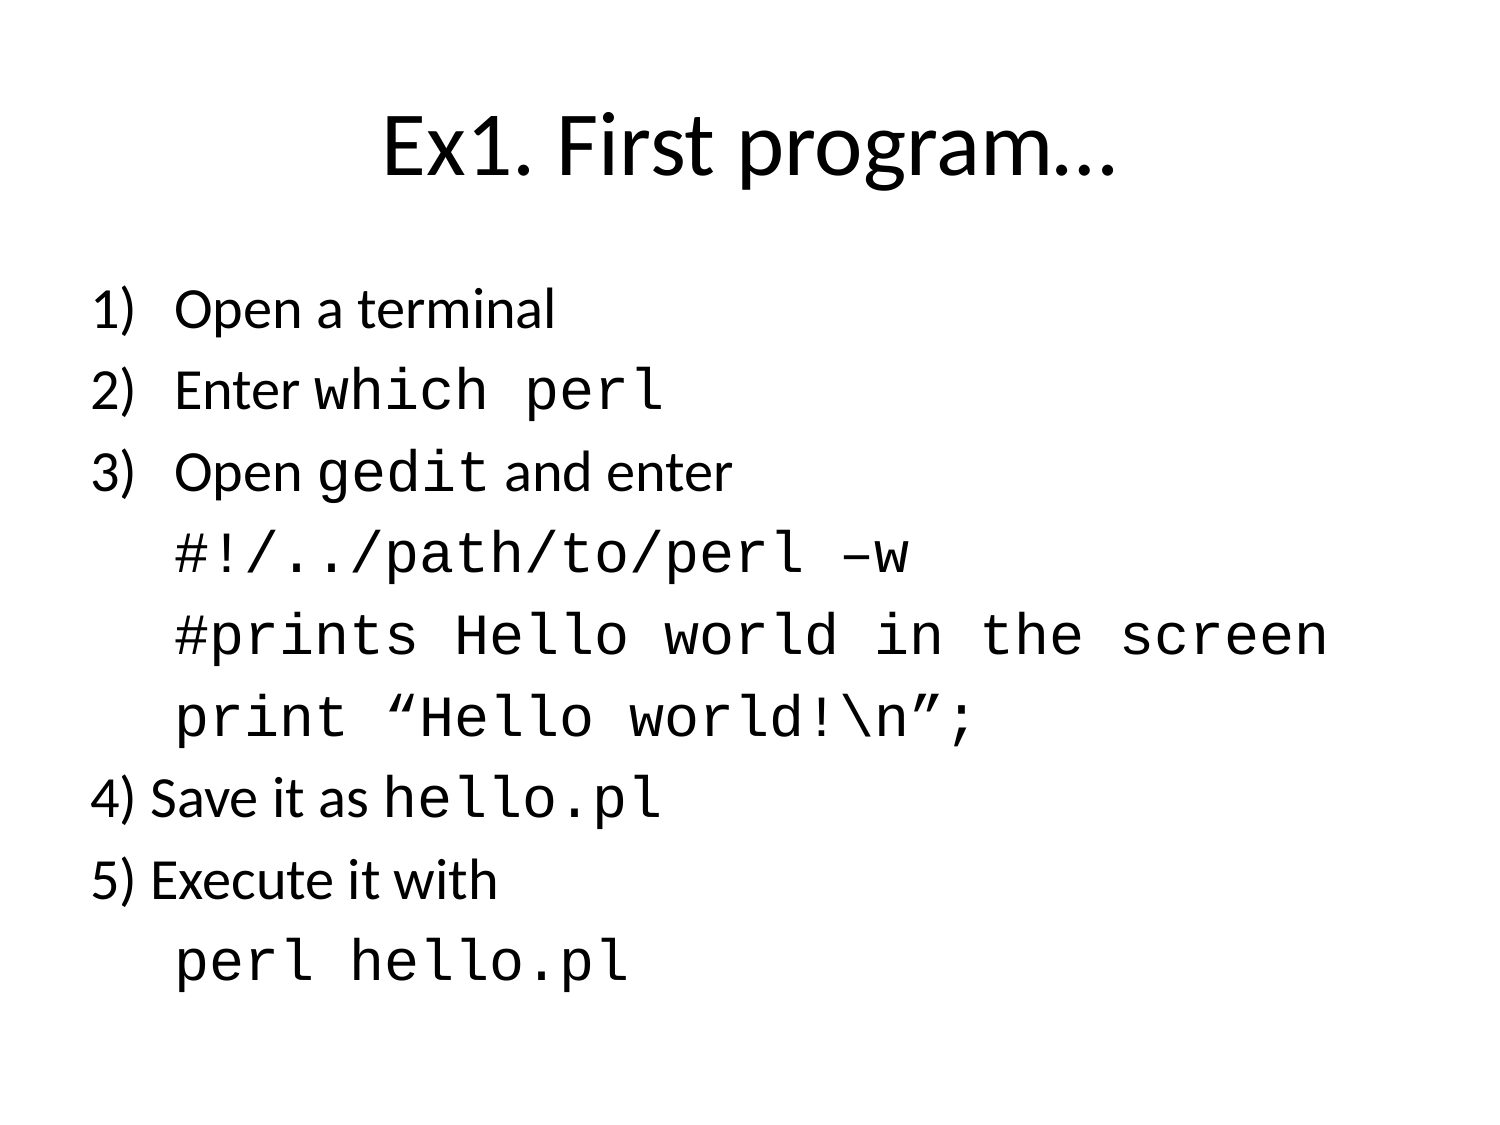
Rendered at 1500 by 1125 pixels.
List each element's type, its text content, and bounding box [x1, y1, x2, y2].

list Open a terminal Enter which perl Open gedit and enter #!/../path/to/perl –w #prints Hello world in the screen print “Hello world!\n”; 4) Save it as hello.pl 5) Execute it with perl hello.pl [75, 262, 1425, 1005]
title Ex1. First program… [75, 45, 1425, 233]
